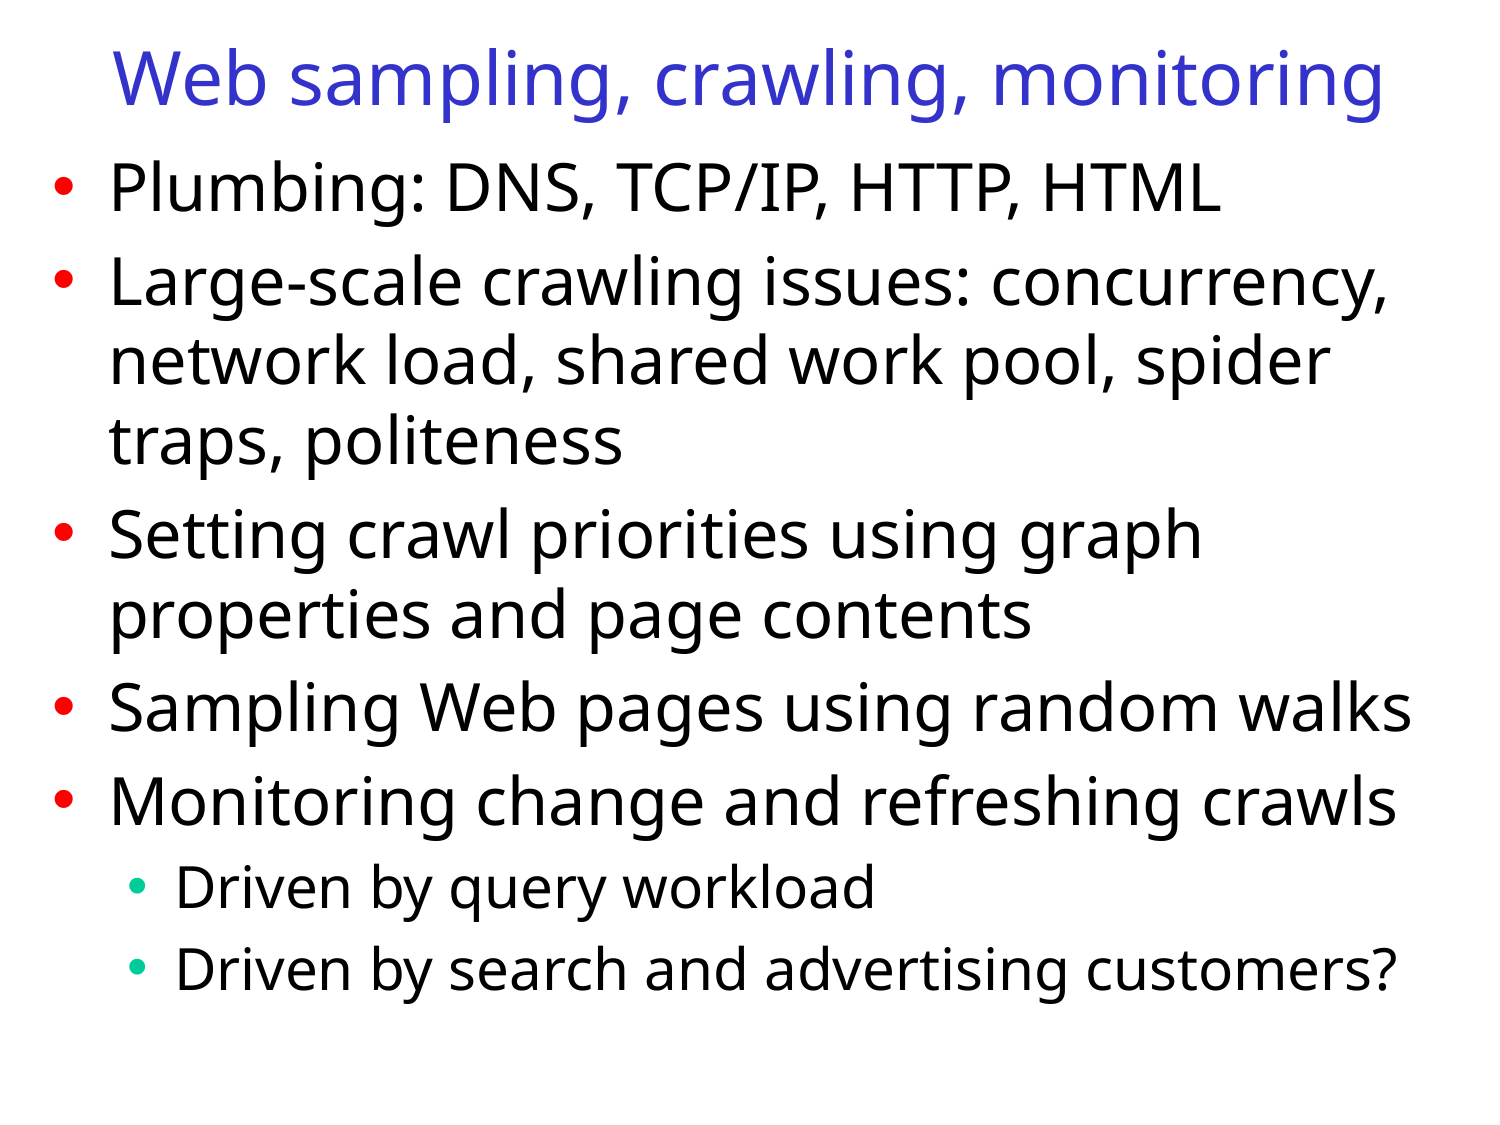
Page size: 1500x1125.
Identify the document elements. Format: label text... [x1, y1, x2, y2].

title Web sampling, crawling, monitoring [37, 29, 1463, 121]
list Plumbing: DNS, TCP/IP, HTTP, HTML Large-scale crawling issues: concurrency, network load, shared work pool, spider traps, politeness Setting crawl priorities using graph properties and page contents Sampling Web pages using random walks Monitoring change and refreshing crawls Driven by query workload Driven by search and advertising customers? [37, 137, 1463, 1076]
